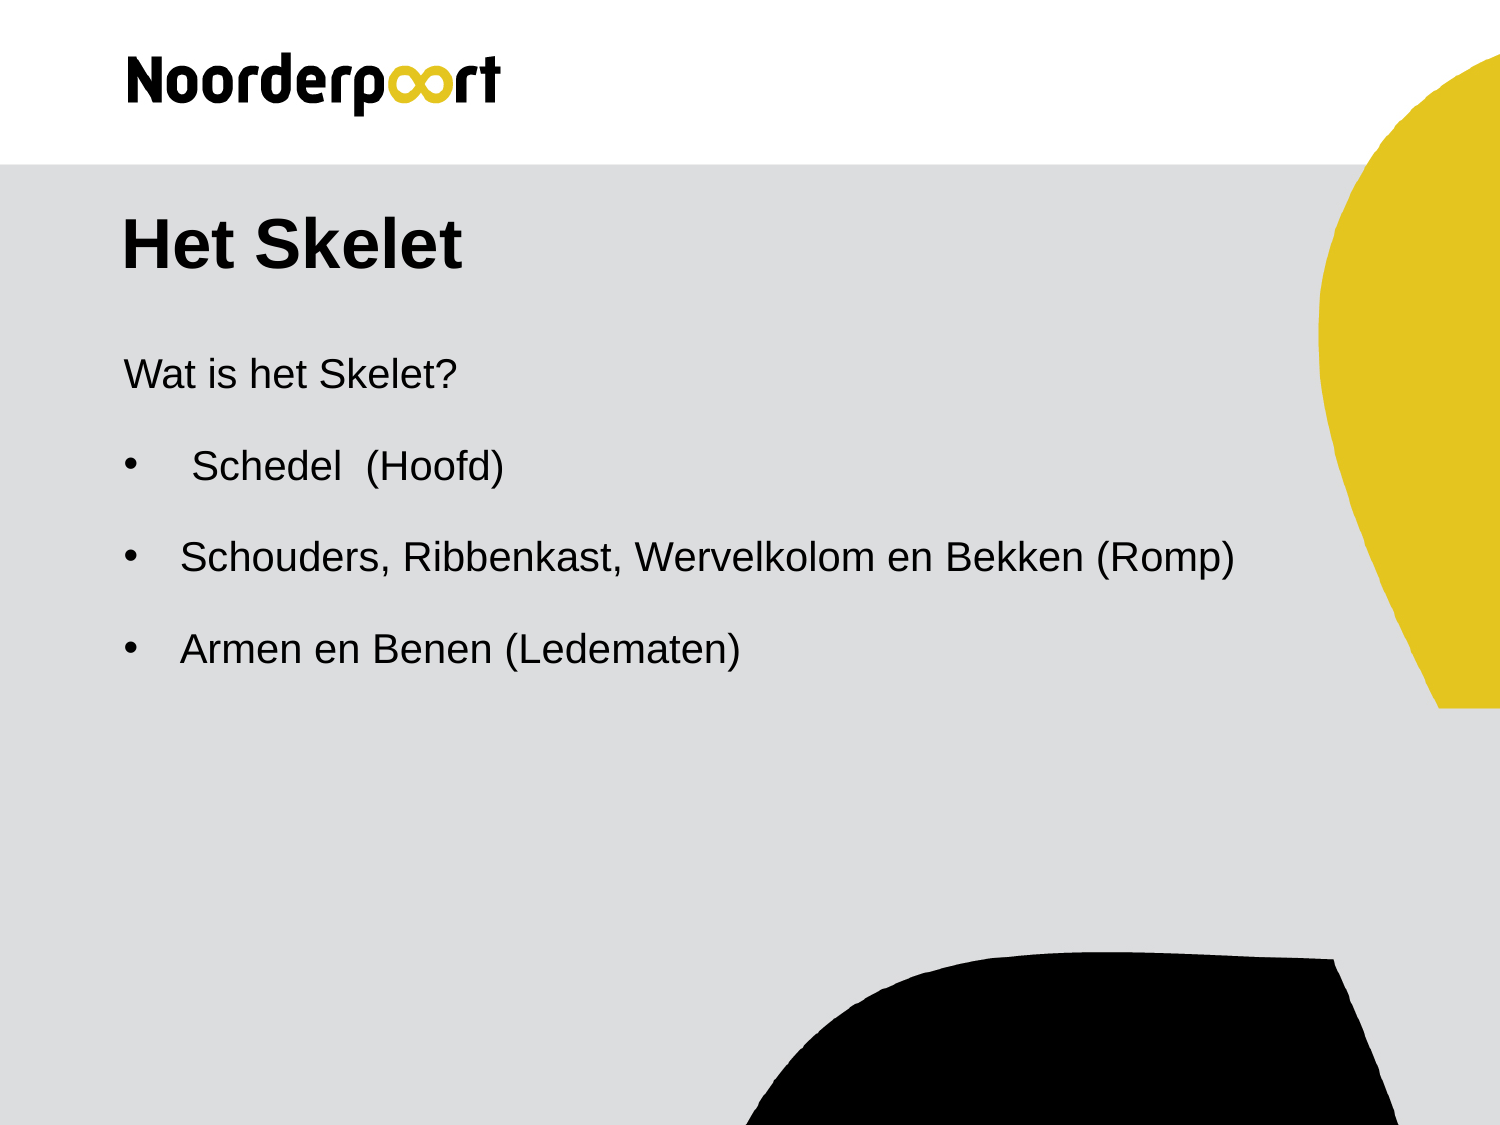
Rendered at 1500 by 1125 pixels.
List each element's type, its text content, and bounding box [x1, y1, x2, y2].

title Het Skelet [106, 187, 1290, 294]
picture [0, 0, 1500, 1125]
list Wat is het Skelet? Schedel (Hoofd) Schouders, Ribbenkast, Wervelkolom en Bekken (Romp) Armen en Benen (Ledematen) [108, 343, 1292, 927]
